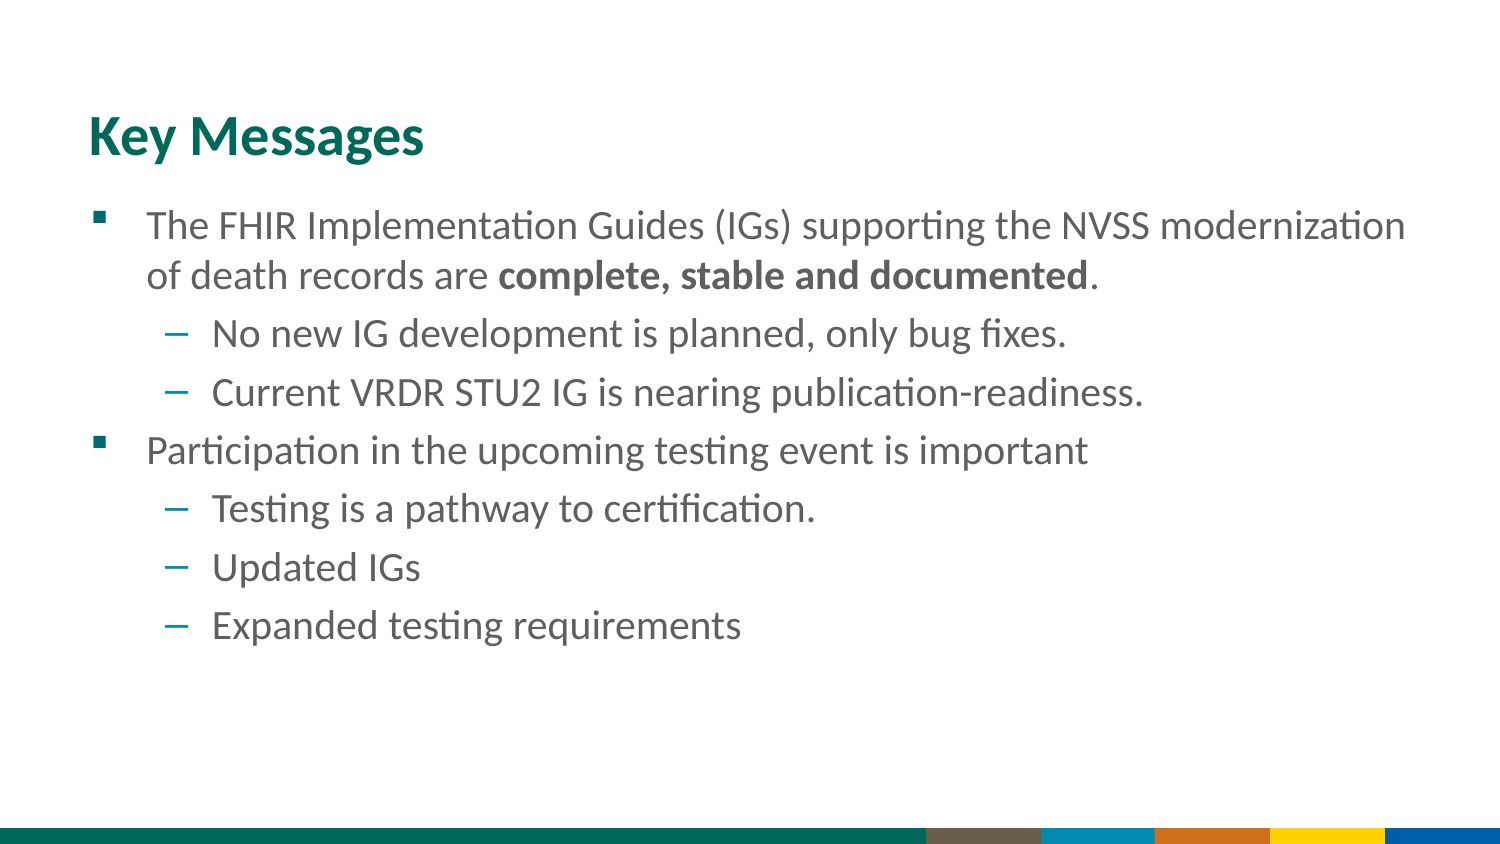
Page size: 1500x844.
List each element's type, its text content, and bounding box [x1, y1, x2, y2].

picture [0, 828, 1042, 844]
title Key Messages [75, 33, 1425, 175]
picture [1154, 828, 1500, 844]
list The FHIR Implementation Guides (IGs) supporting the NVSS modernization of death records are complete, stable and documented. No new IG development is planned, only bug fixes. Current VRDR STU2 IG is nearing publication-readiness. Participation in the upcoming testing event is important Testing is a pathway to certification. Updated IGs Expanded testing requirements [75, 190, 1425, 739]
